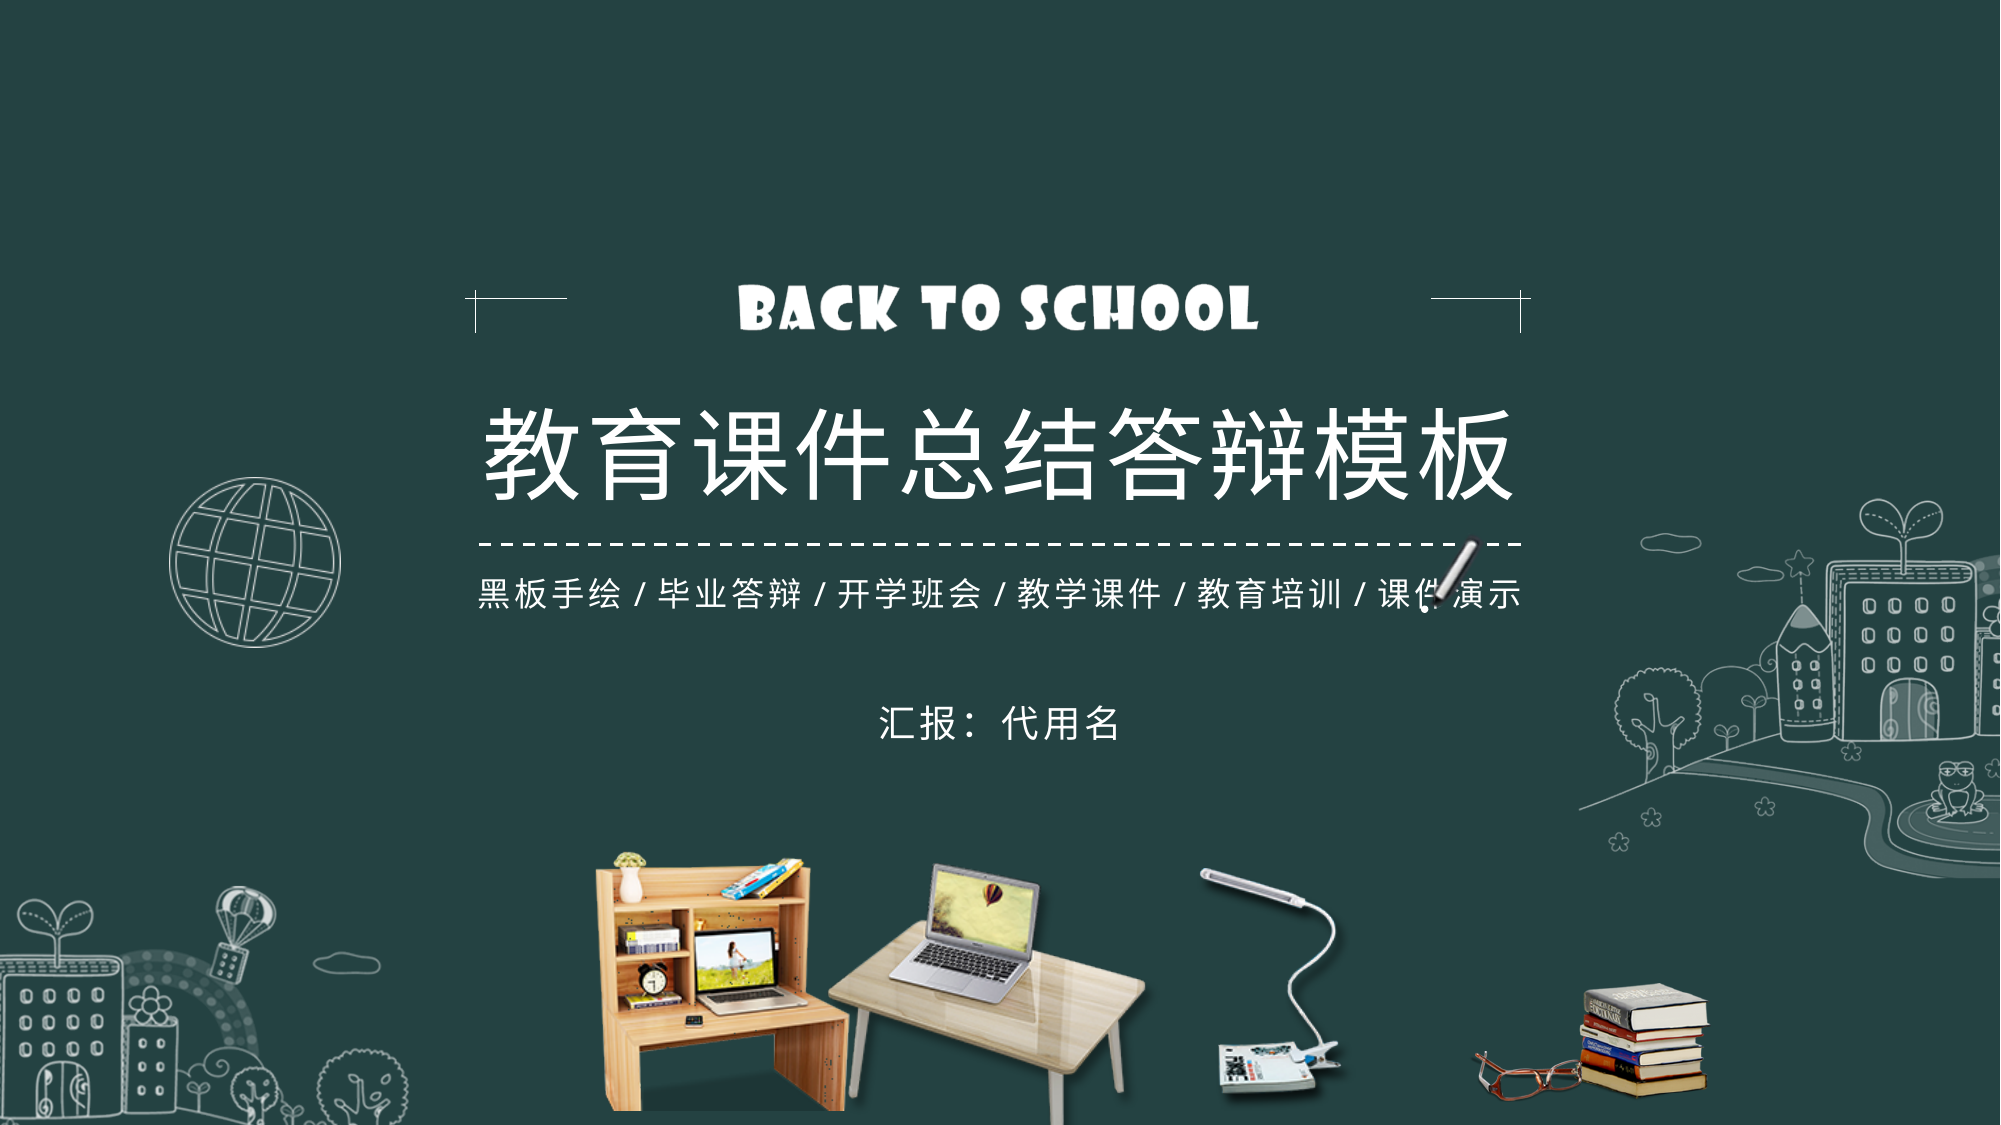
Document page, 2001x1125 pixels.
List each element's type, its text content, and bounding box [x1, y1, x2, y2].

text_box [464, 253, 1532, 377]
text_box 黑板手绘/毕业答辩/开学班会/教学课件/教育培训/课件演示 [447, 566, 1553, 621]
picture [0, 0, 2000, 1125]
text_box 教育课件总结答辩模板 [447, 384, 1553, 520]
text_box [1415, 541, 1493, 613]
text_box 汇报：代用名 [836, 692, 1164, 752]
